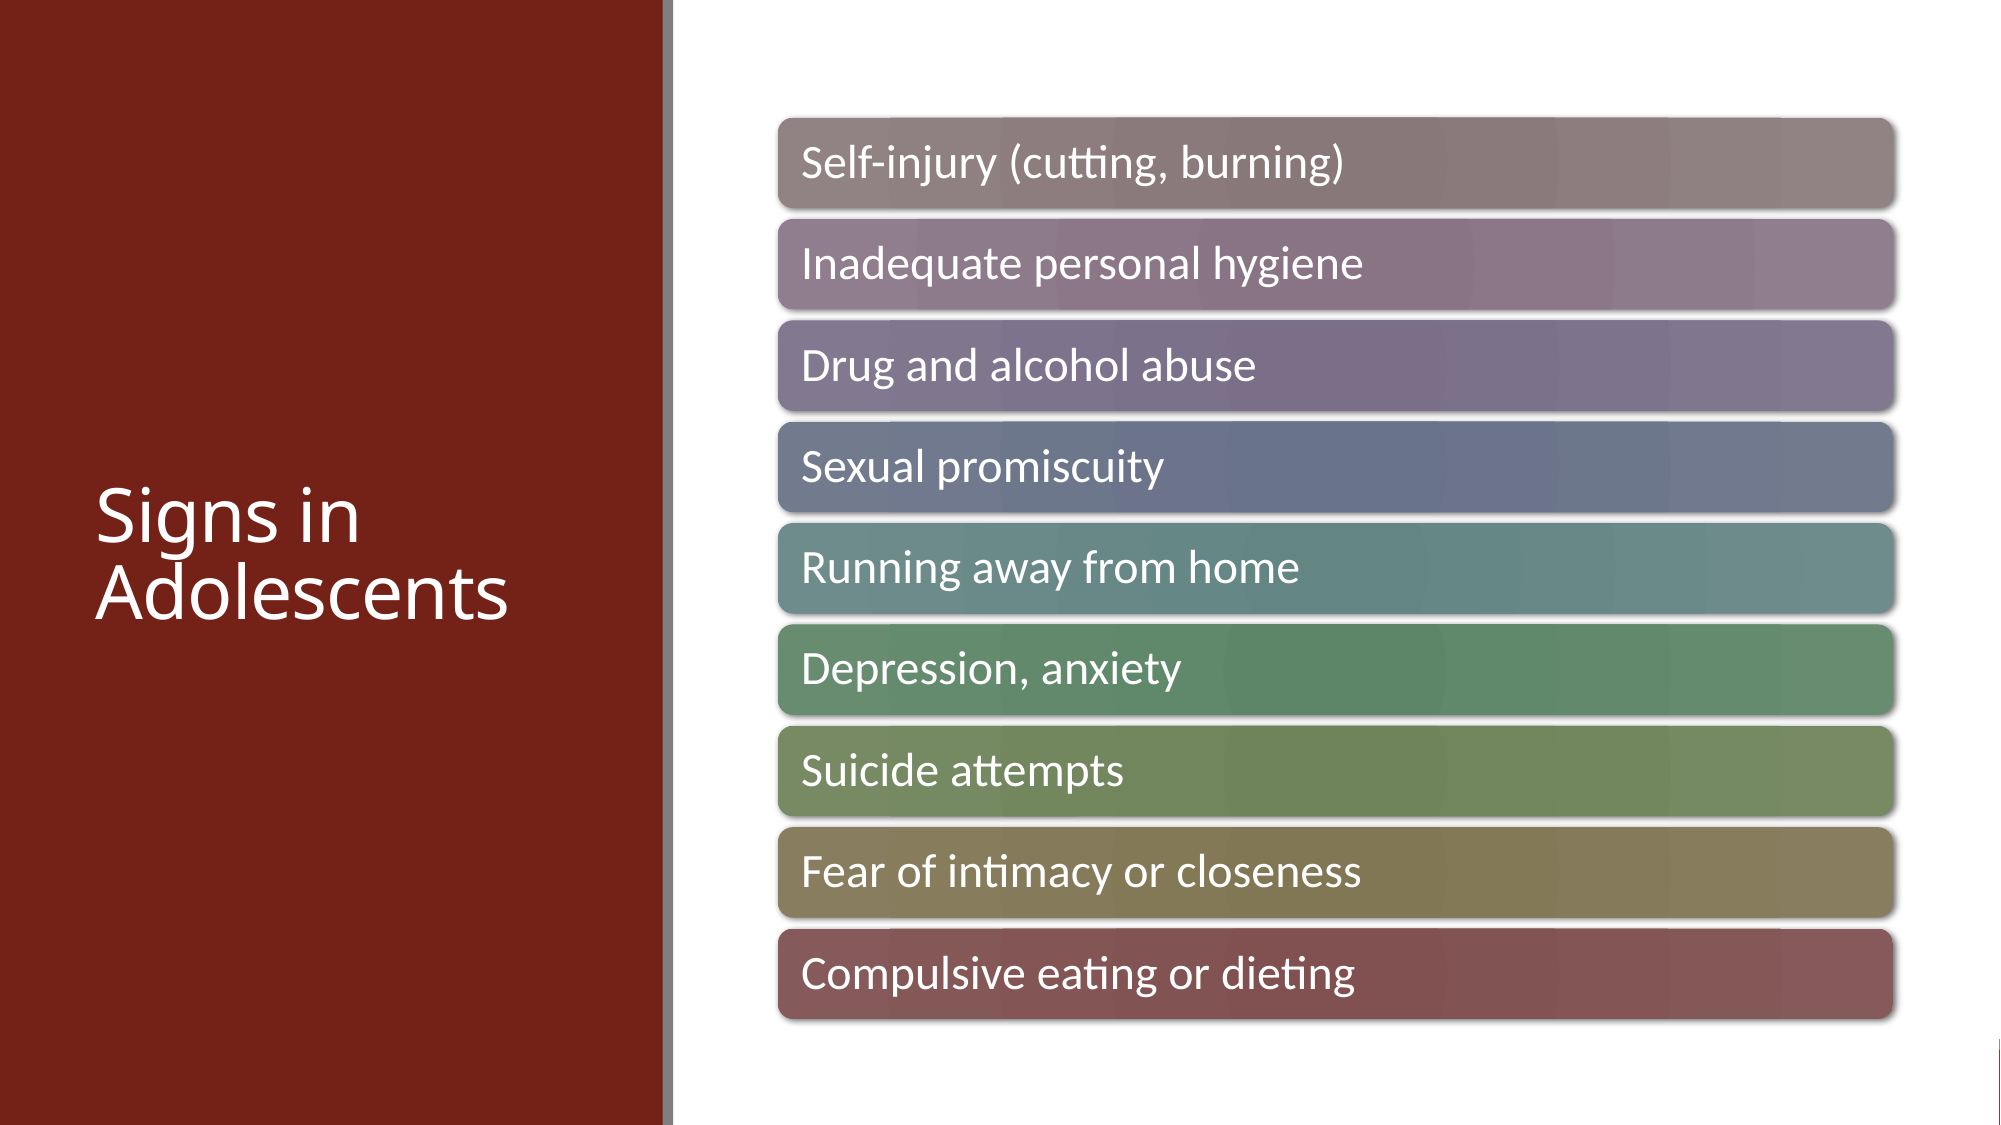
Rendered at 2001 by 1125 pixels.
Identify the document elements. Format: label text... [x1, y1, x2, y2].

text_box [674, 0, 2000, 1125]
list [777, 104, 1894, 1033]
text_box [0, 0, 661, 1125]
title Signs in Adolescents [80, 84, 587, 1032]
text_box [661, 0, 674, 1125]
